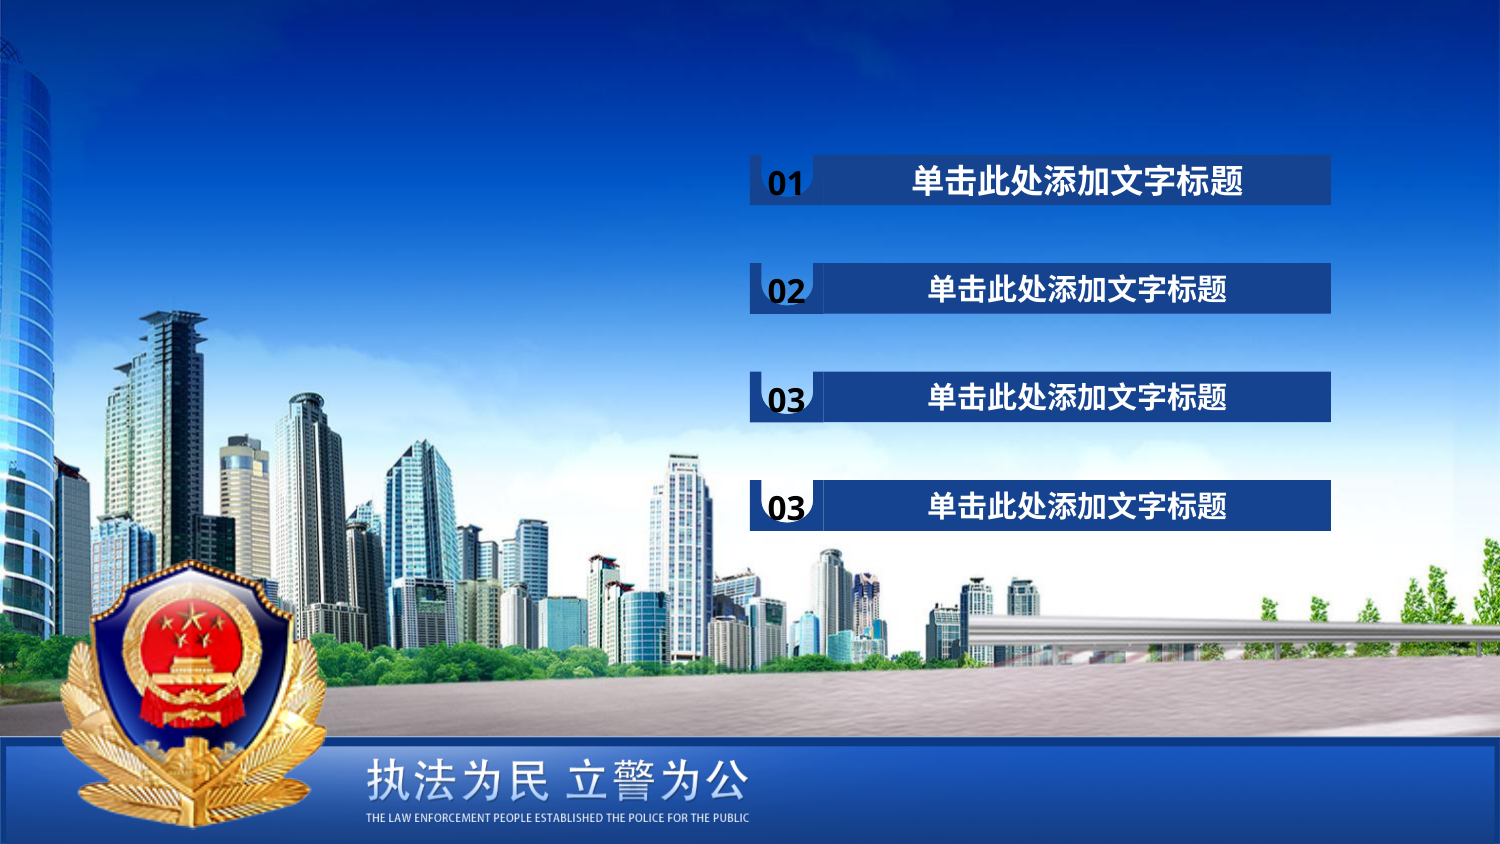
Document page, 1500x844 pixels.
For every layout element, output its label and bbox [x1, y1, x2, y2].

text_box [749, 263, 1331, 314]
text_box [749, 480, 1331, 531]
text_box [749, 371, 1331, 423]
picture [0, 0, 1500, 844]
text_box [749, 154, 1331, 206]
